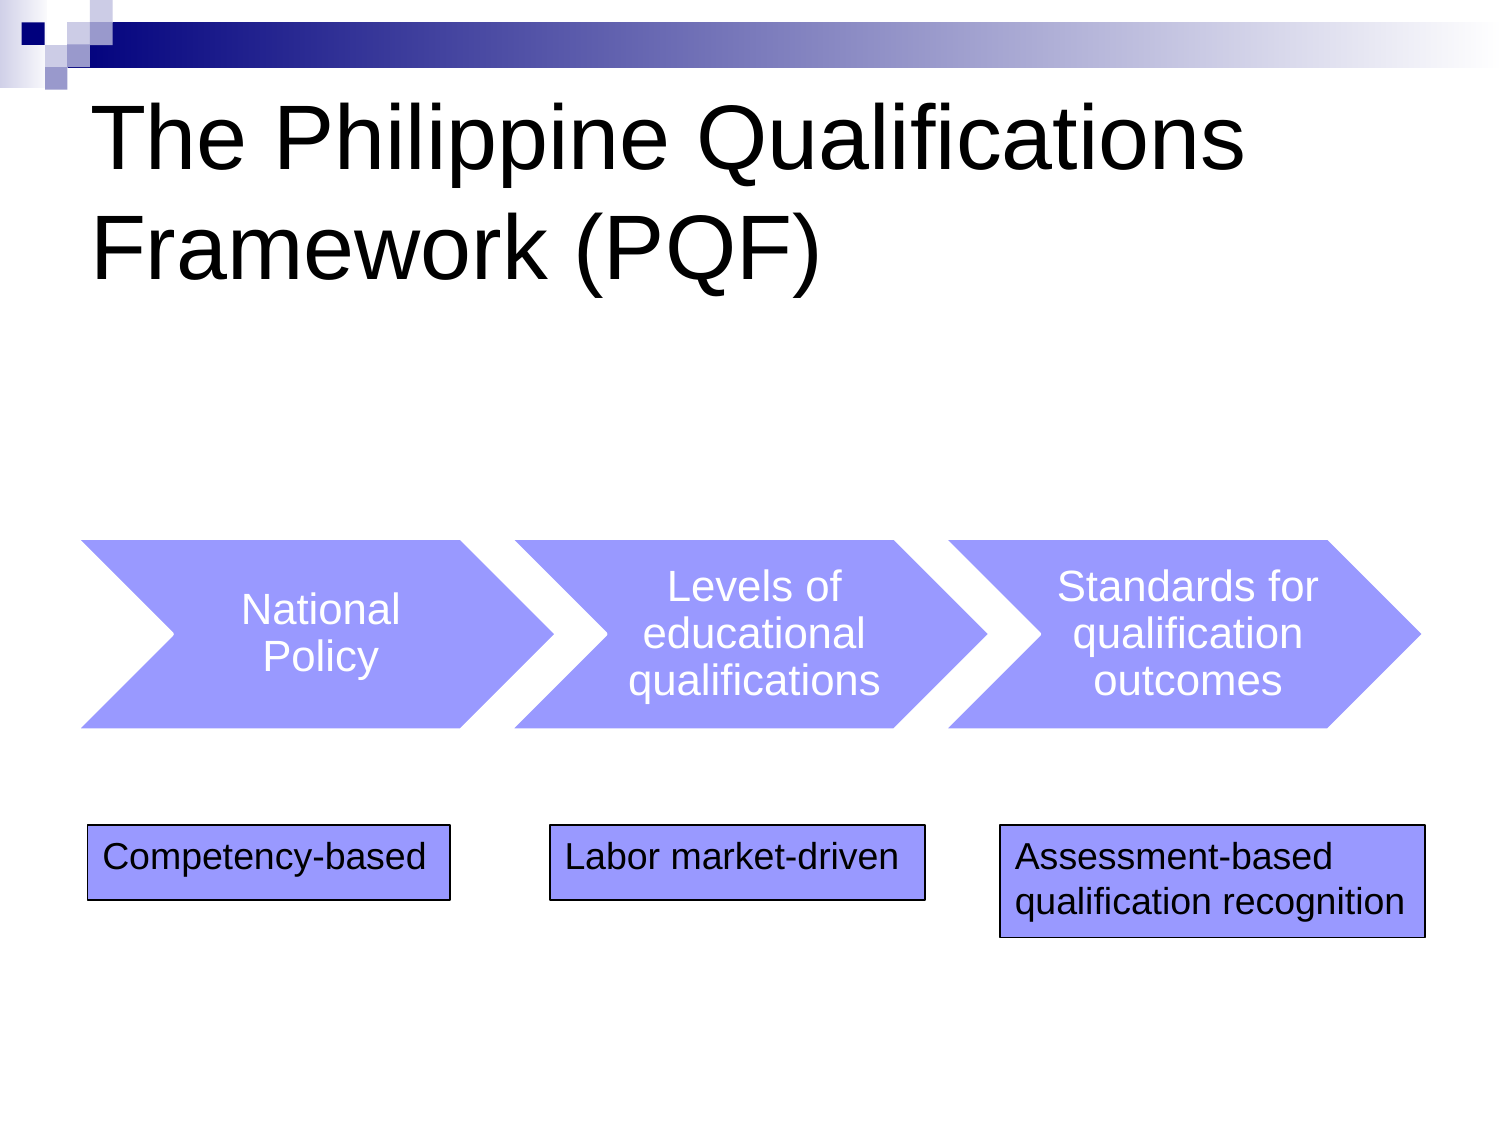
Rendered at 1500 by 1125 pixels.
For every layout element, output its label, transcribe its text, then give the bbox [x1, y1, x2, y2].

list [74, 262, 1426, 1006]
title The Philippine Qualifications Framework (PQF) [74, 74, 1426, 262]
